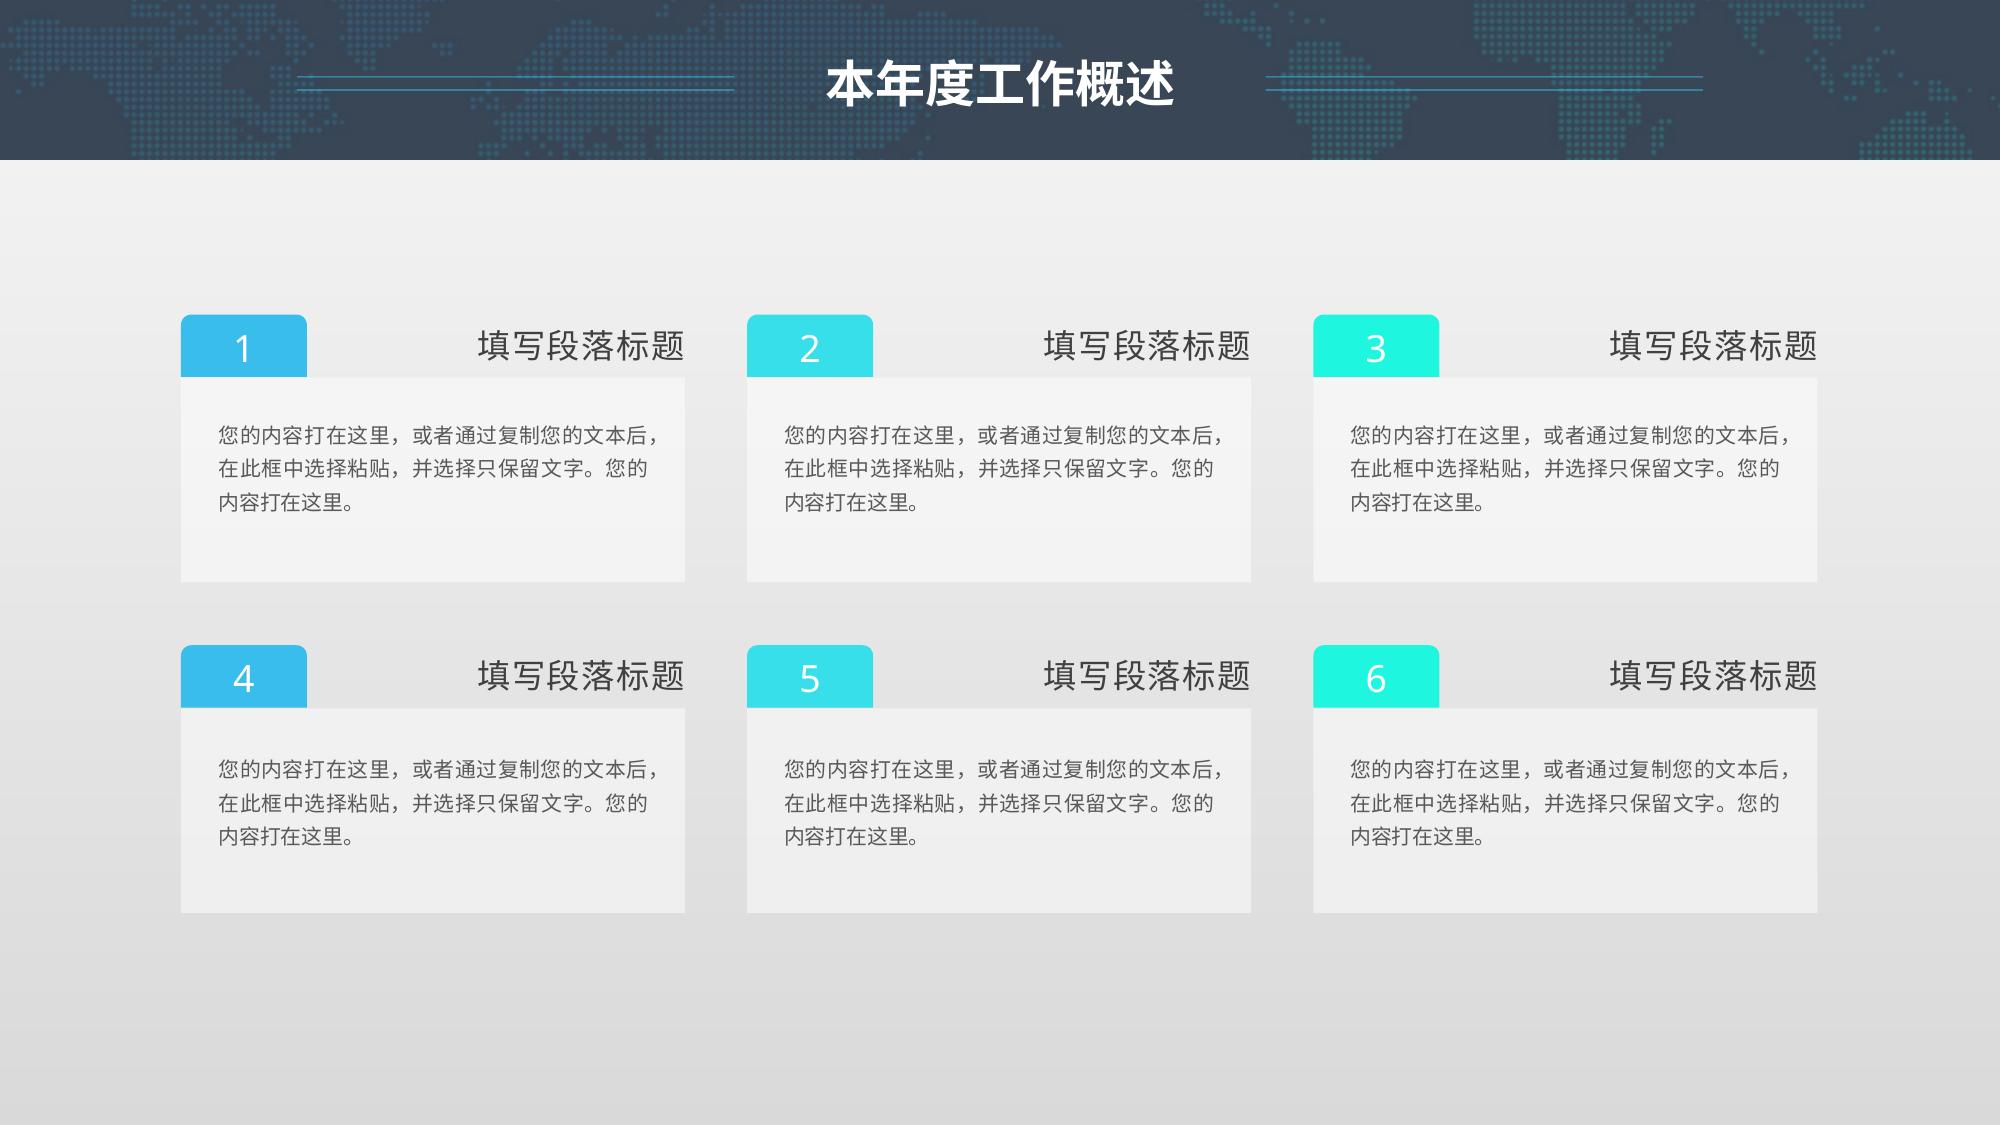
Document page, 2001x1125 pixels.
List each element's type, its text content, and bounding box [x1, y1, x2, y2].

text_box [180, 645, 686, 914]
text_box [746, 645, 1252, 914]
picture [0, 0, 2000, 161]
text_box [1313, 645, 1818, 914]
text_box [1313, 314, 1818, 583]
text_box 本年度工作概述 [810, 45, 1190, 75]
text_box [180, 314, 686, 583]
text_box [296, 76, 1704, 91]
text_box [746, 314, 1252, 583]
text_box 本年度工作概述 [810, 98, 1190, 121]
